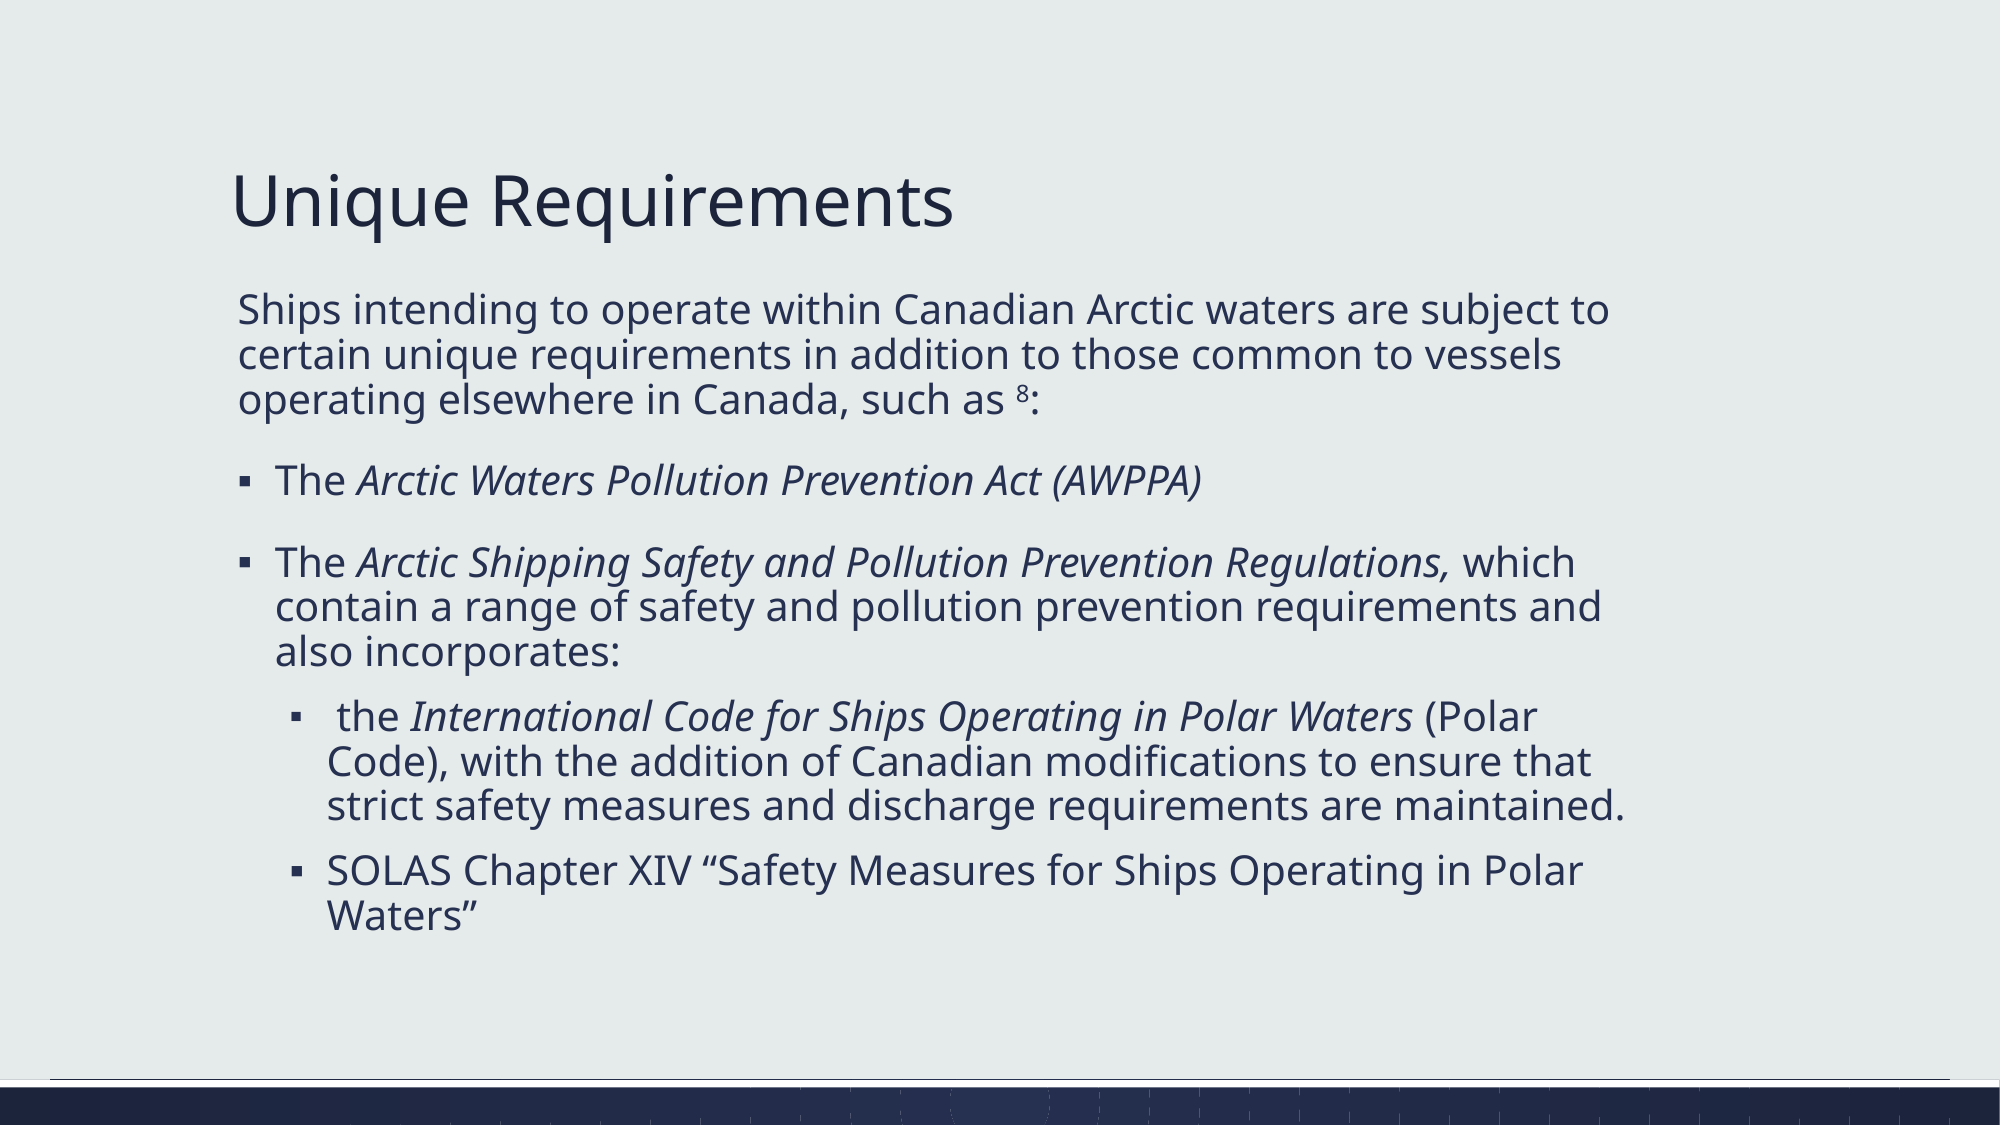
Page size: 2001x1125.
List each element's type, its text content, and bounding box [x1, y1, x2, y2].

title Unique Requirements [215, 46, 1776, 249]
list Ships intending to operate within Canadian Arctic waters are subject to certain unique requirements in addition to those common to vessels operating elsewhere in Canada, such as 8: The Arctic Waters Pollution Prevention Act (AWPPA) The Arctic Shipping Safety and Pollution Prevention Regulations, which contain a range of safety and pollution prevention requirements and also incorporates: the International Code for Ships Operating in Polar Waters (Polar Code), with the addition of Canadian modifications to ensure that strict safety measures and discharge requirements are maintained. SOLAS Chapter XIV “Safety Measures for Ships Operating in Polar Waters” [215, 281, 1652, 959]
